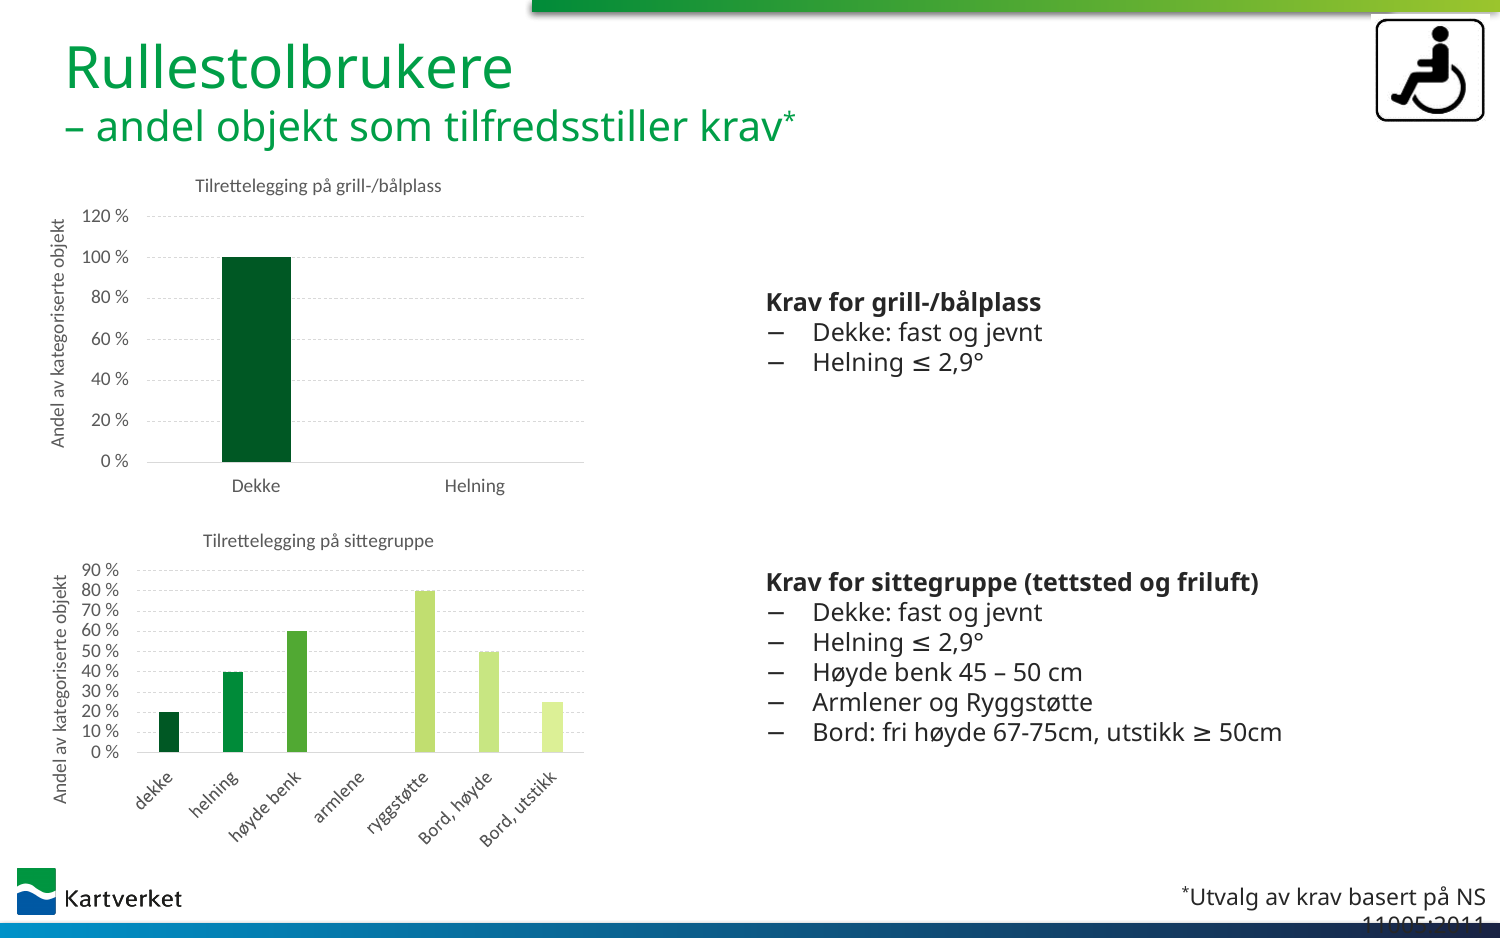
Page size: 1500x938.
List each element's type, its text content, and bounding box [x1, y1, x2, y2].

text_box Rullestolbrukere – andel objekt som tilfredsstiller krav* [49, 14, 1431, 158]
text_box Krav for grill-/bålplass Dekke: fast og jevnt Helning ≤ 2,9° [750, 279, 1452, 384]
picture [41, 520, 596, 859]
picture [1371, 13, 1491, 127]
text_box Krav for sittegruppe (tettsted og friluft) Dekke: fast og jevnt Helning ≤ 2,9° Høyde benk 45 – 50 cm Armlener og Ryggstøtte Bord: fri høyde 67-75cm, utstikk ≥ 50cm [750, 559, 1500, 754]
picture [41, 166, 596, 505]
text_box *Utvalg av krav basert på NS 11005:2011 [1068, 873, 1500, 938]
